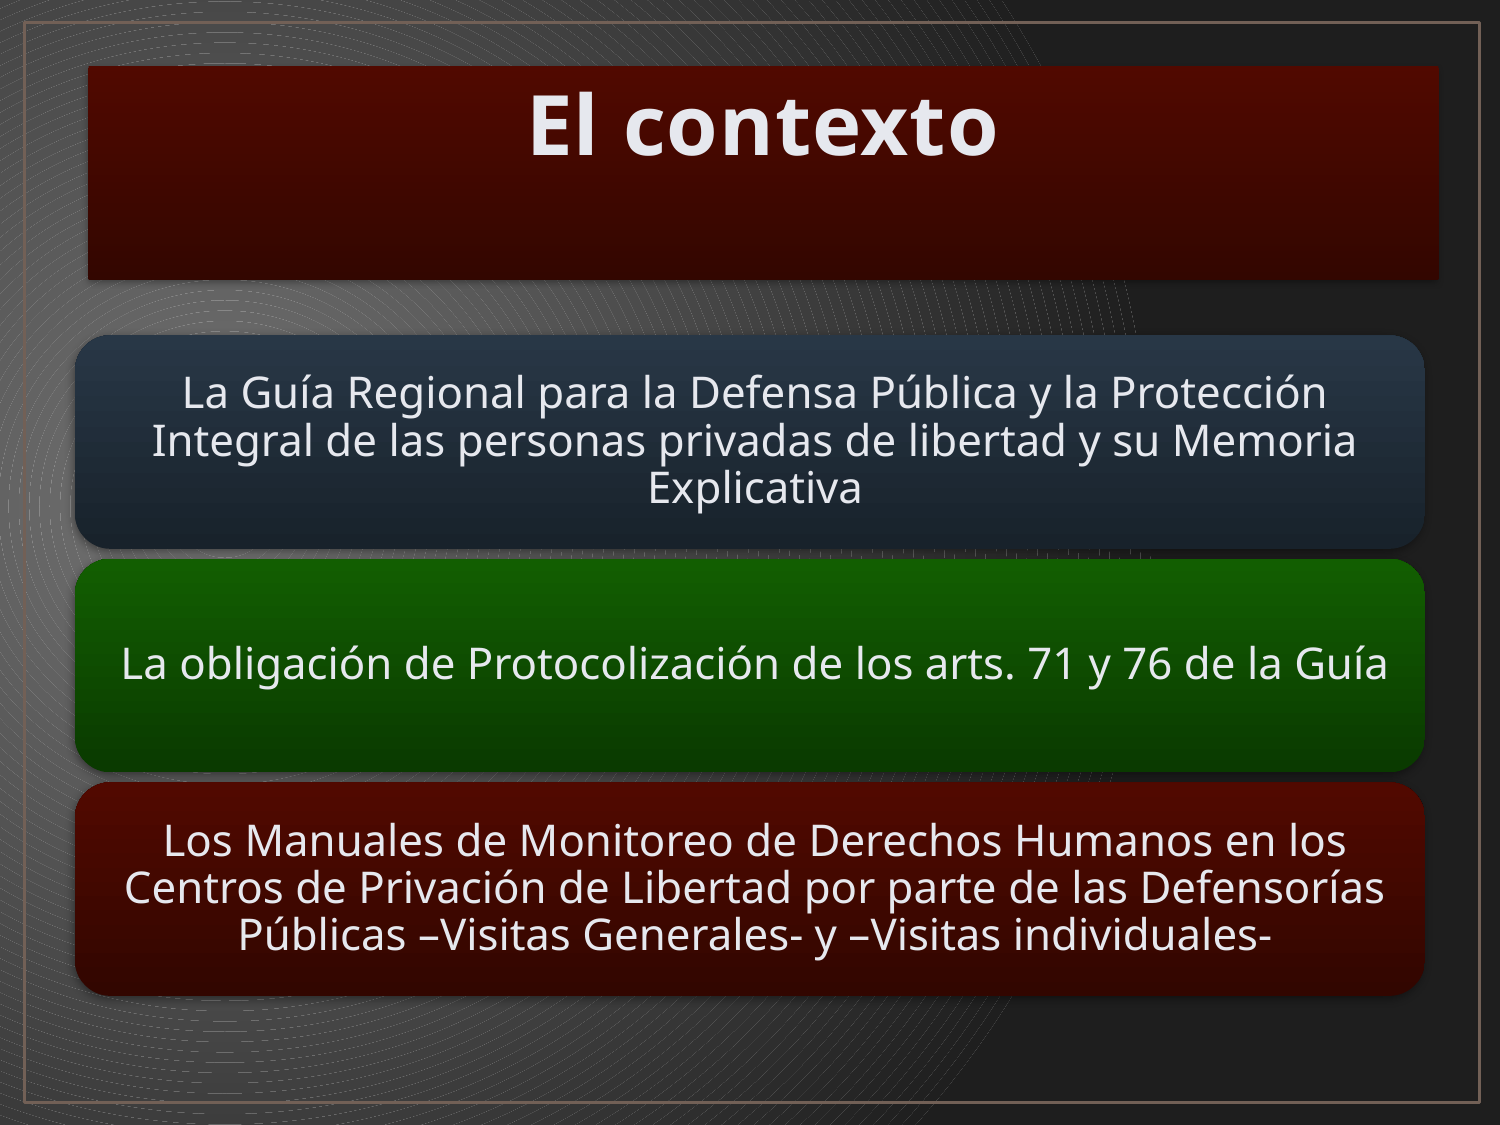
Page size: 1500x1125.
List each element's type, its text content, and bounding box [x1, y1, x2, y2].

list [74, 326, 1426, 1006]
title El contexto [88, 66, 1439, 280]
